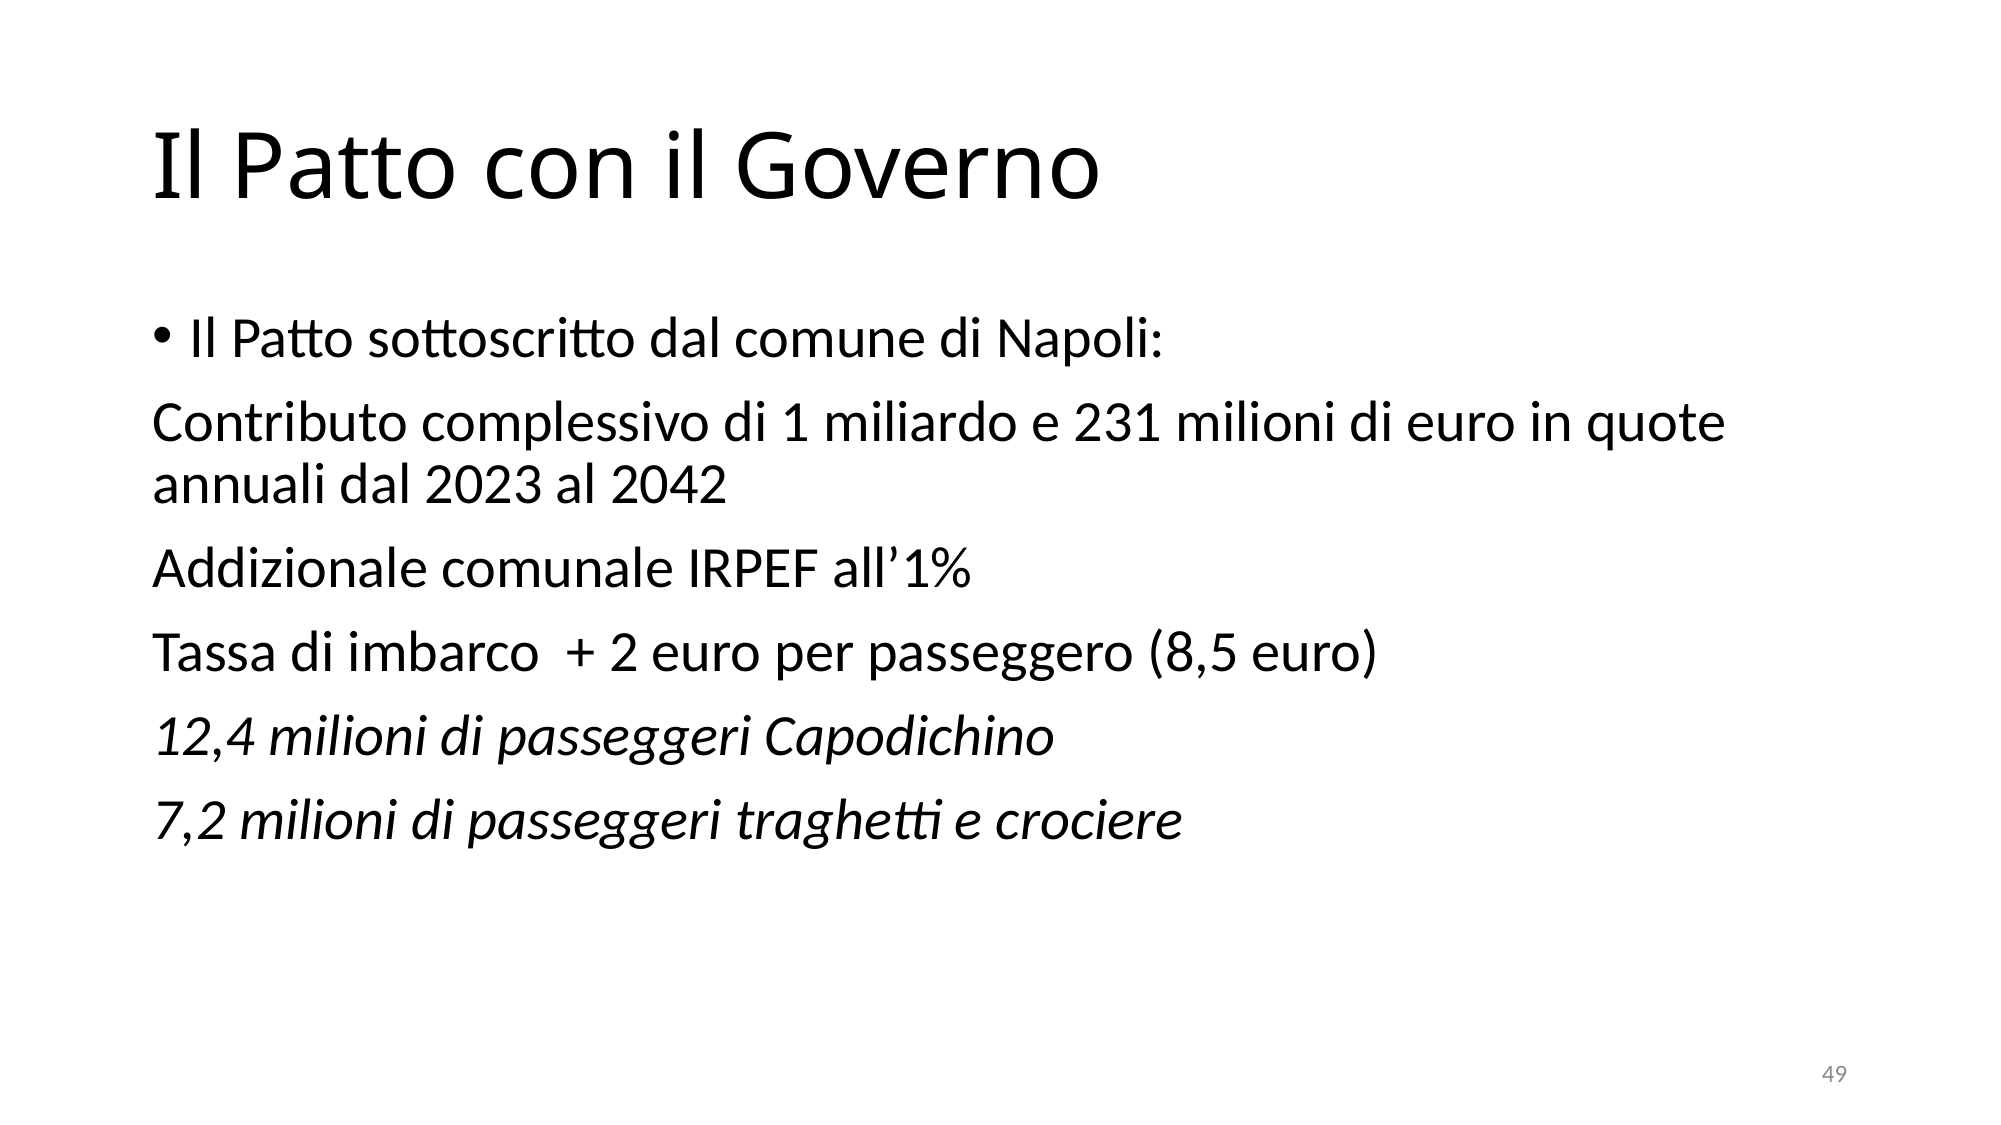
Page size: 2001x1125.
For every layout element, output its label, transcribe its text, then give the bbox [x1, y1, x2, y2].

list Il Patto sottoscritto dal comune di Napoli: Contributo complessivo di 1 miliardo e 231 milioni di euro in quote annuali dal 2023 al 2042 Addizionale comunale IRPEF all’1% Tassa di imbarco + 2 euro per passeggero (8,5 euro) 12,4 milioni di passeggeri Capodichino 7,2 milioni di passeggeri traghetti e crociere [137, 299, 1863, 1014]
slide_number 50 [1412, 1042, 1863, 1103]
title Il Patto con il Governo [137, 59, 1863, 278]
